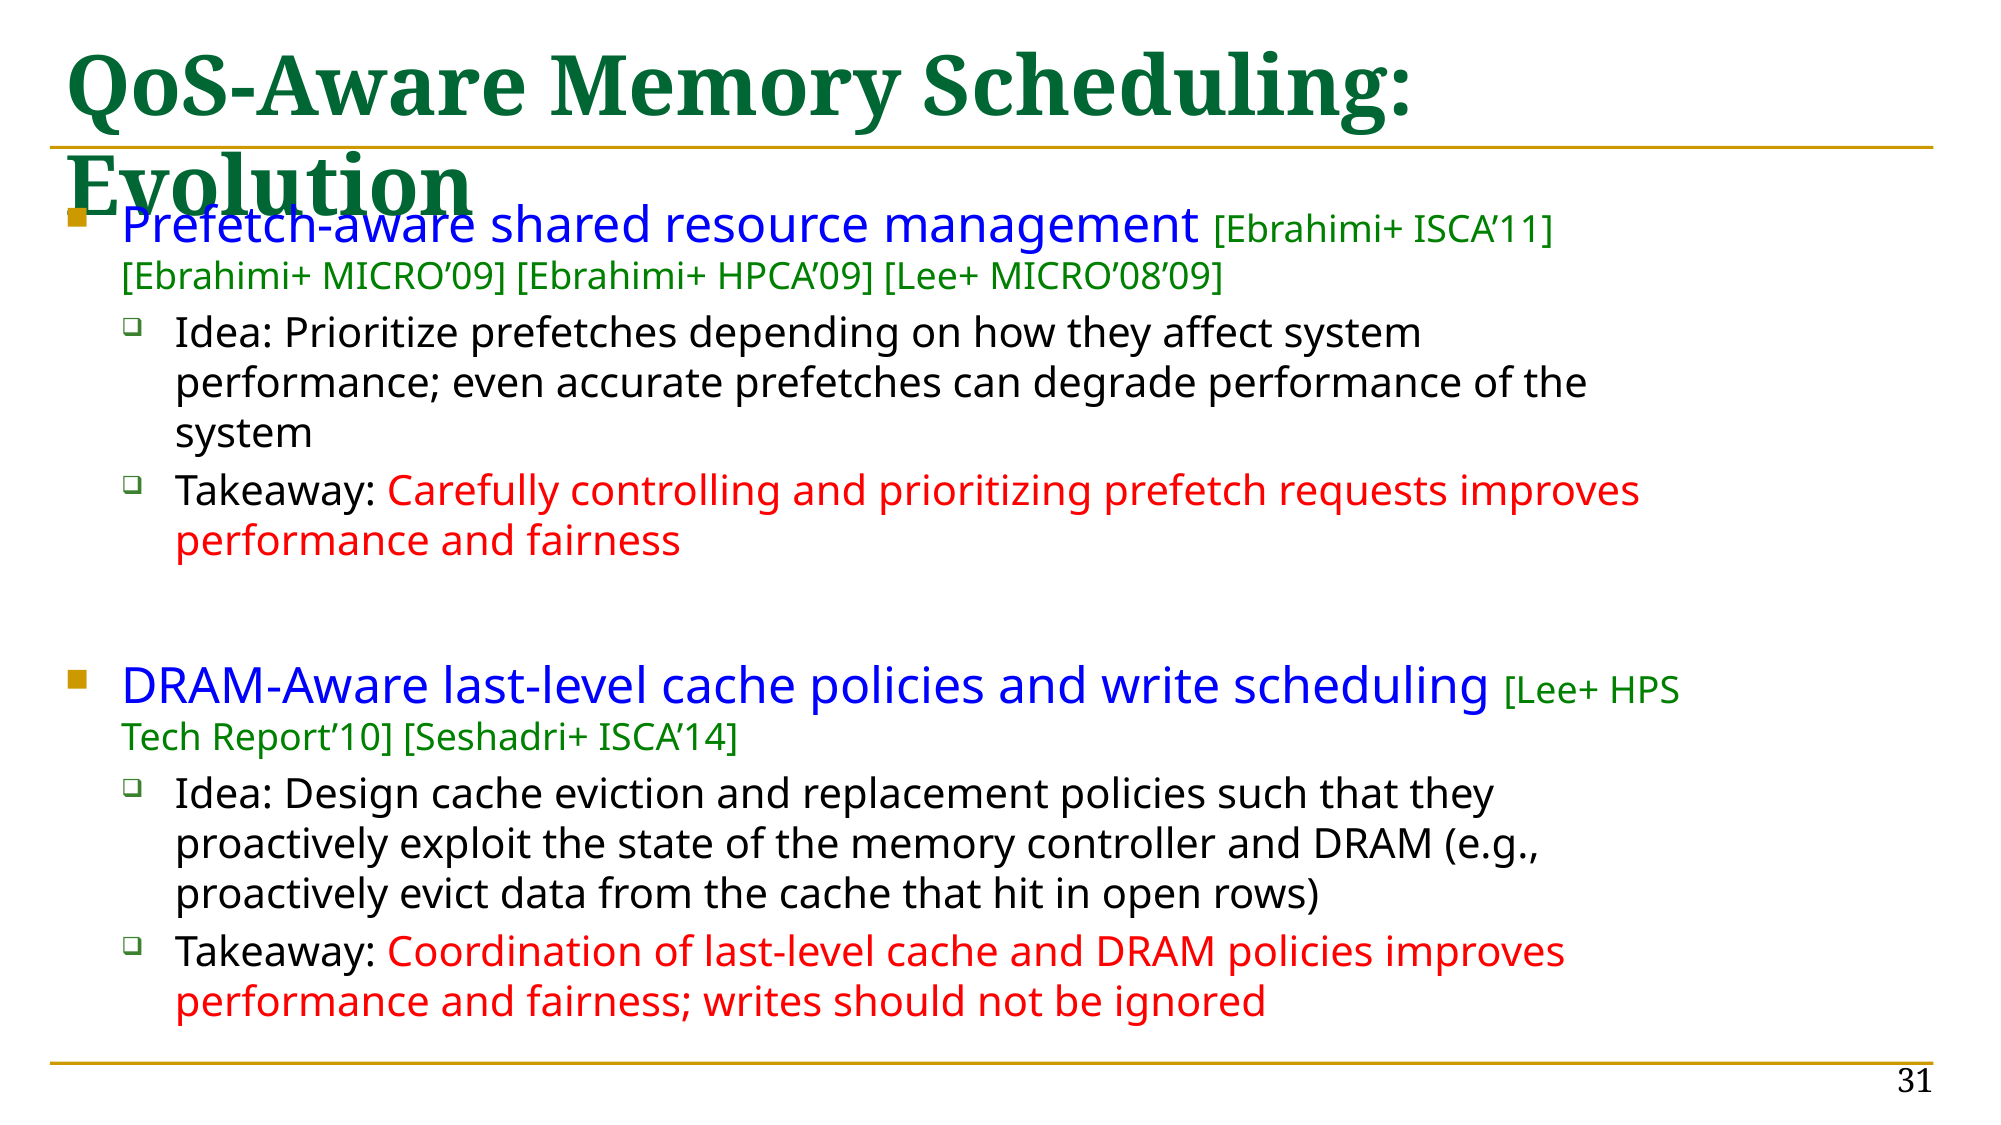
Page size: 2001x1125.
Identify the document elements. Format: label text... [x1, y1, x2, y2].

slide_number 31 [1482, 1036, 1950, 1112]
list Prefetch-aware shared resource management [Ebrahimi+ ISCA’11] [Ebrahimi+ MICRO’09] [Ebrahimi+ HPCA’09] [Lee+ MICRO’08’09] Idea: Prioritize prefetches depending on how they affect system performance; even accurate prefetches can degrade performance of the system Takeaway: Carefully controlling and prioritizing prefetch requests improves performance and fairness DRAM-Aware last-level cache policies and write scheduling [Lee+ HPS Tech Report’10] [Seshadri+ ISCA’14] Idea: Design cache eviction and replacement policies such that they proactively exploit the state of the memory controller and DRAM (e.g., proactively evict data from the cache that hit in open rows) Takeaway: Coordination of last-level cache and DRAM policies improves performance and fairness; writes should not be ignored [50, 184, 1700, 1025]
title QoS-Aware Memory Scheduling: Evolution [50, 24, 1750, 200]
